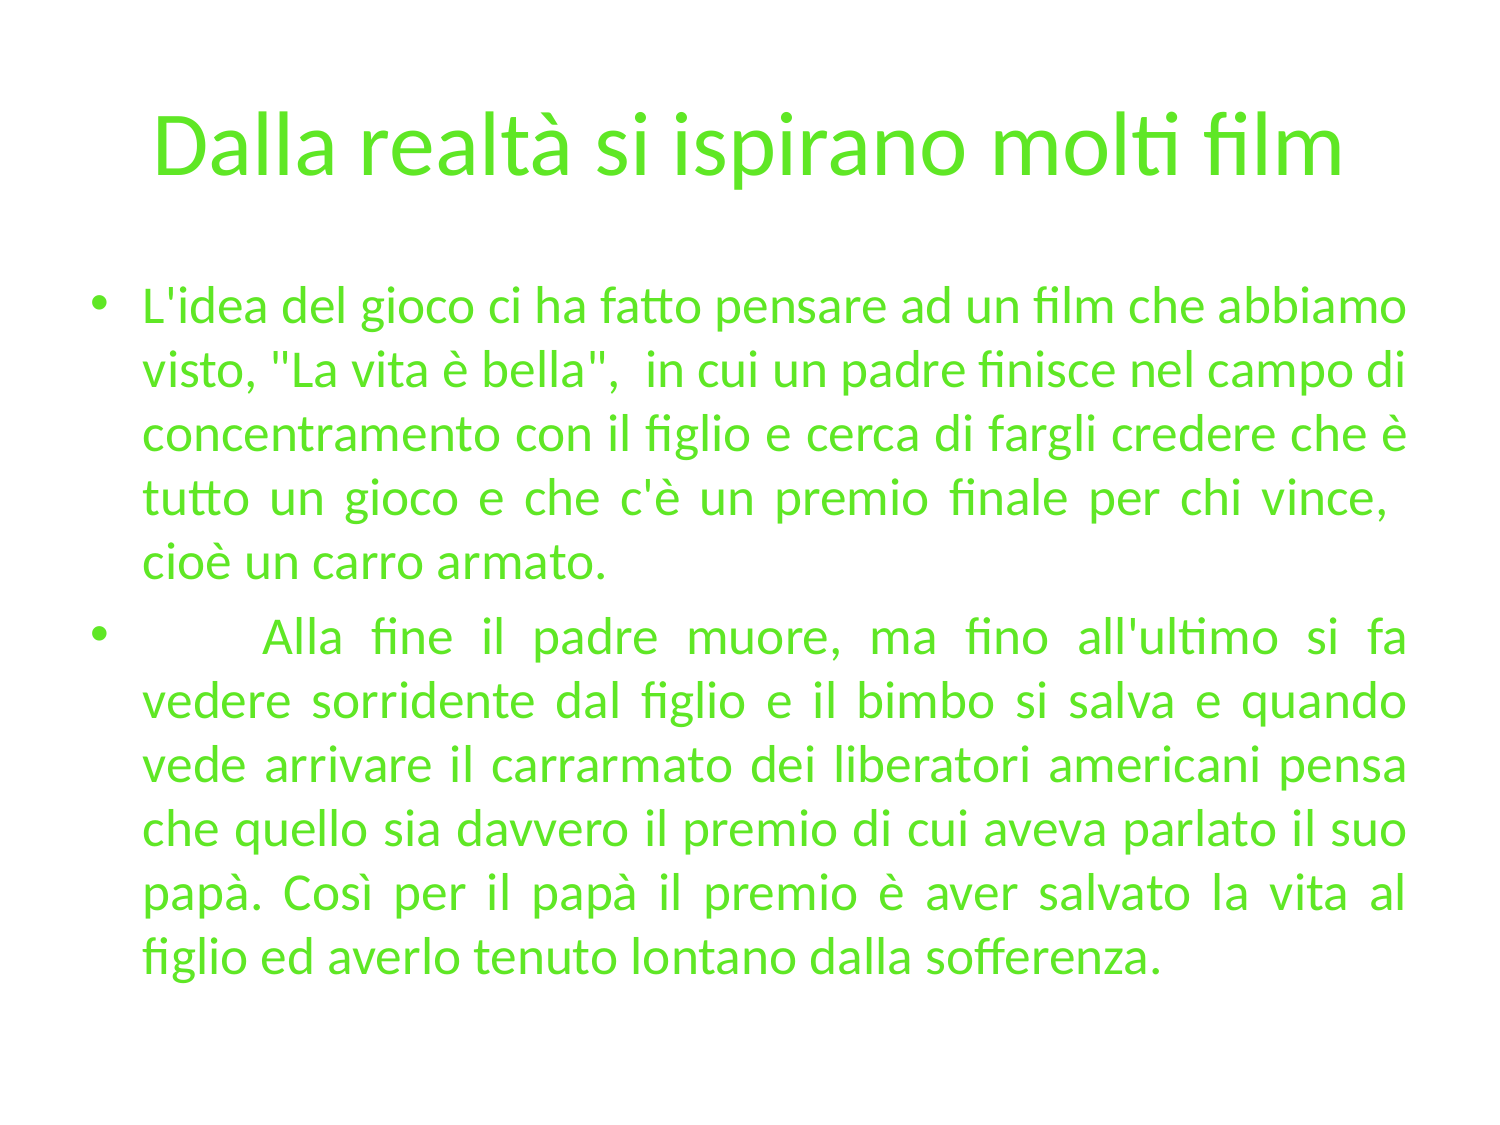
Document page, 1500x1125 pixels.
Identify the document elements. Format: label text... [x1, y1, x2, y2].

list L'idea del gioco ci ha fatto pensare ad un film che abbiamo visto, "La vita è bella", in cui un padre finisce nel campo di concentramento con il figlio e cerca di fargli credere che è tutto un gioco e che c'è un premio finale per chi vince, cioè un carro armato. Alla fine il padre muore, ma fino all'ultimo si fa vedere sorridente dal figlio e il bimbo si salva e quando vede arrivare il carrarmato dei liberatori americani pensa che quello sia davvero il premio di cui aveva parlato il suo papà. Così per il papà il premio è aver salvato la vita al figlio ed averlo tenuto lontano dalla sofferenza. [75, 262, 1425, 1005]
title Dalla realtà si ispirano molti film [75, 45, 1425, 233]
